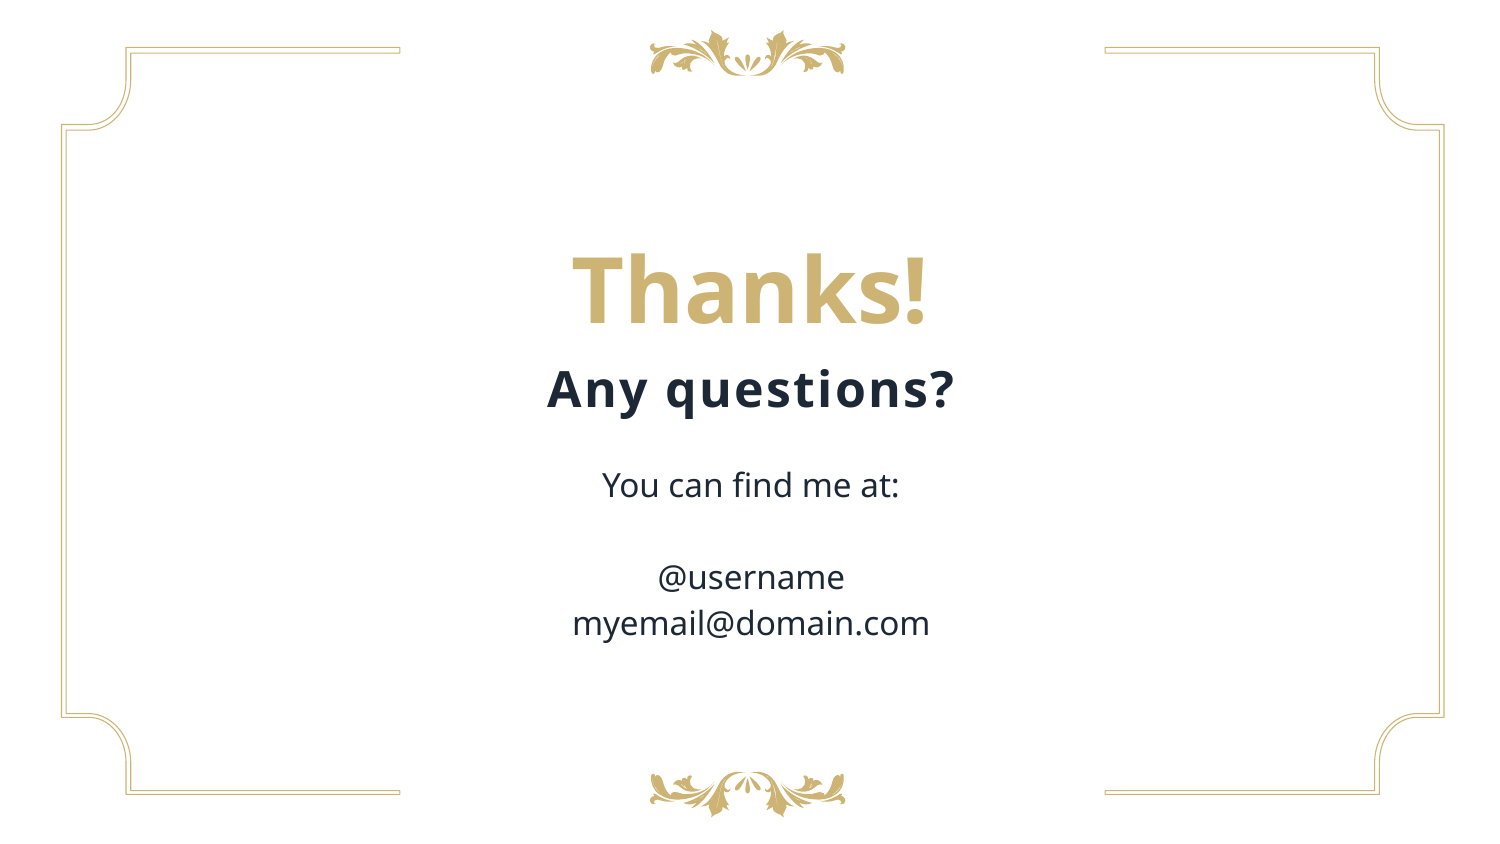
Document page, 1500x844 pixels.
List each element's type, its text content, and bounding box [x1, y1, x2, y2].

text_box You can find me at: @username myemail@domain.com [557, 450, 946, 649]
text_box Any questions? [532, 350, 970, 426]
text_box Thanks! [556, 224, 944, 349]
